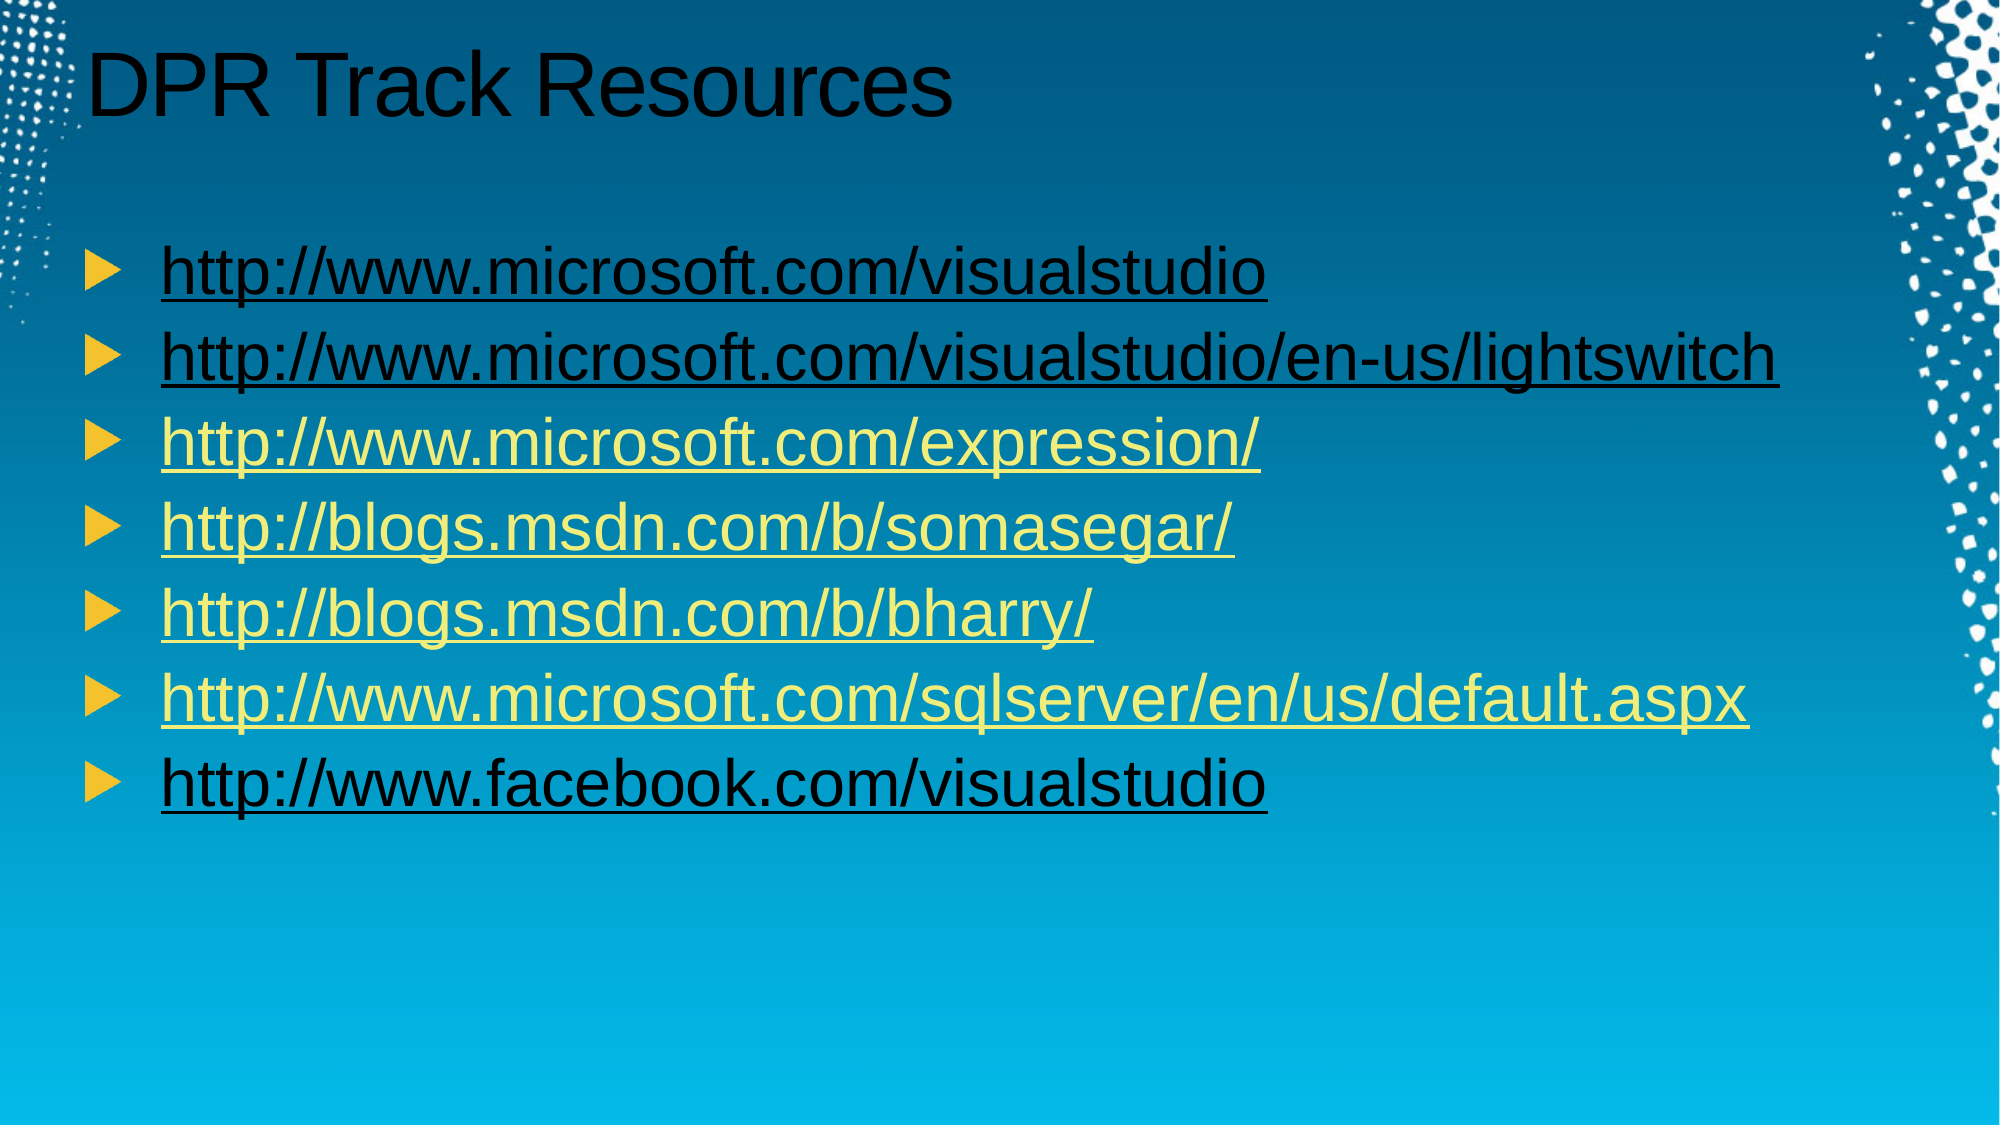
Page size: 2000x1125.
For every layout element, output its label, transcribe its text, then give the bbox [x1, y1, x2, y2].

picture [162, 601, 1093, 649]
picture [546, 686, 551, 720]
picture [331, 588, 360, 636]
picture [328, 772, 372, 805]
picture [867, 588, 883, 636]
picture [1972, 312, 1985, 322]
picture [1282, 673, 1298, 721]
picture [1973, 368, 1982, 380]
picture [1988, 691, 2000, 709]
picture [614, 686, 645, 721]
picture [381, 601, 412, 636]
picture [41, 59, 48, 67]
picture [1935, 177, 1945, 189]
picture [1935, 0, 2000, 306]
picture [1889, 152, 1901, 166]
picture [1125, 764, 1140, 805]
picture [58, 32, 66, 41]
picture [927, 588, 954, 635]
picture [1935, 431, 1946, 449]
picture [562, 601, 589, 636]
picture [1093, 772, 1119, 805]
picture [249, 771, 267, 805]
picture [17, 129, 23, 136]
picture [1979, 657, 1995, 676]
picture [1392, 673, 1421, 721]
picture [1963, 278, 1976, 291]
picture [86, 506, 119, 545]
picture [1204, 759, 1209, 805]
picture [902, 759, 917, 805]
picture [778, 771, 804, 805]
picture [86, 762, 119, 801]
picture [491, 686, 537, 720]
picture [860, 771, 876, 805]
picture [1523, 686, 1550, 721]
picture [1968, 481, 1978, 492]
picture [962, 601, 996, 636]
picture [618, 759, 623, 805]
picture [217, 678, 232, 721]
picture [327, 686, 421, 720]
picture [1930, 291, 1941, 297]
picture [545, 771, 571, 805]
picture [1995, 582, 2000, 595]
picture [488, 759, 503, 805]
picture [291, 759, 306, 805]
picture [721, 673, 754, 721]
picture [86, 420, 119, 459]
picture [1097, 686, 1128, 720]
picture [1920, 257, 1932, 264]
picture [1972, 570, 1986, 583]
picture [1305, 686, 1332, 721]
picture [0, 24, 9, 33]
picture [921, 772, 950, 805]
picture [55, 62, 62, 69]
picture [33, 88, 42, 97]
picture [1027, 772, 1031, 805]
picture [1983, 404, 1992, 414]
picture [761, 601, 807, 635]
picture [42, 31, 53, 39]
picture [880, 771, 895, 805]
picture [30, 14, 40, 23]
picture [33, 0, 42, 10]
picture [1911, 223, 1918, 230]
picture [1953, 301, 1962, 312]
picture [18, 13, 26, 19]
picture [425, 772, 469, 805]
picture [1190, 673, 1206, 721]
picture [175, 771, 192, 805]
picture [16, 143, 21, 151]
picture [1960, 392, 1970, 403]
picture [1182, 771, 1200, 805]
picture [578, 771, 607, 805]
picture [0, 155, 5, 163]
picture [1898, 188, 1912, 198]
picture [1963, 335, 1972, 344]
picture [635, 601, 662, 635]
picture [1340, 686, 1367, 721]
picture [26, 57, 34, 68]
picture [508, 771, 540, 805]
picture [13, 41, 25, 49]
picture [86, 335, 119, 374]
picture [54, 76, 60, 83]
picture [10, 69, 17, 78]
picture [45, 16, 55, 24]
picture [1992, 438, 2000, 448]
picture [1990, 492, 2000, 505]
picture [1429, 686, 1460, 721]
picture [38, 74, 47, 80]
picture [994, 673, 999, 720]
picture [1914, 308, 1929, 326]
picture [217, 593, 232, 636]
picture [34, 101, 43, 111]
picture [685, 686, 716, 721]
picture [1168, 772, 1172, 805]
picture [1935, 379, 1948, 391]
picture [1988, 547, 2000, 561]
picture [1991, 747, 2000, 765]
picture [1980, 460, 1987, 469]
picture [1984, 349, 1992, 357]
picture [652, 686, 679, 721]
picture [1955, 246, 1965, 256]
picture [1948, 413, 1958, 424]
picture [1952, 502, 1967, 516]
picture [33, 116, 40, 124]
picture [901, 673, 917, 721]
picture [1041, 771, 1073, 805]
picture [199, 764, 214, 805]
picture [1922, 200, 1934, 207]
picture [729, 759, 753, 805]
picture [1914, 274, 1920, 291]
picture [1981, 604, 2000, 620]
picture [29, 27, 38, 38]
picture [1572, 678, 1587, 721]
picture [1941, 324, 1952, 332]
picture [1993, 321, 2000, 339]
picture [653, 771, 682, 805]
picture [1210, 686, 1241, 721]
picture [1942, 269, 1953, 276]
picture [1978, 517, 1987, 527]
picture [1172, 686, 1188, 720]
picture [834, 588, 863, 636]
title DPR Track Resources [85, 37, 1914, 138]
picture [368, 588, 373, 635]
picture [1982, 714, 1993, 729]
picture [310, 759, 325, 805]
picture [290, 588, 306, 636]
picture [217, 764, 232, 805]
picture [851, 772, 855, 805]
picture [1963, 589, 1976, 607]
picture [1919, 367, 1930, 378]
picture [1371, 673, 1387, 721]
picture [24, 72, 32, 79]
picture [28, 42, 36, 53]
picture [1932, 235, 1943, 241]
picture [11, 55, 21, 64]
picture [165, 588, 192, 635]
picture [594, 686, 610, 720]
picture [1006, 772, 1022, 805]
picture [971, 772, 997, 805]
picture [1945, 213, 1955, 220]
picture [1928, 399, 1939, 415]
picture [16, 22, 23, 34]
picture [43, 42, 49, 53]
picture [1921, 0, 1934, 8]
picture [1946, 525, 1956, 533]
picture [722, 601, 753, 636]
picture [455, 601, 482, 636]
picture [1075, 588, 1091, 636]
picture [3, 10, 11, 18]
picture [309, 588, 325, 636]
picture [850, 686, 896, 720]
picture [812, 771, 841, 805]
picture [1929, 27, 1945, 45]
picture [1994, 382, 2000, 391]
picture [1560, 673, 1565, 720]
picture [86, 676, 119, 715]
picture [777, 686, 805, 721]
picture [559, 686, 587, 721]
picture [1465, 673, 1481, 720]
picture [376, 772, 420, 805]
picture [509, 601, 555, 635]
picture [1991, 637, 2000, 652]
picture [47, 0, 57, 10]
picture [1963, 535, 1977, 550]
picture [1950, 359, 1960, 366]
picture [688, 601, 716, 636]
picture [1023, 601, 1039, 635]
picture [1892, 212, 1902, 216]
picture [1610, 686, 1644, 721]
picture [162, 686, 1749, 734]
picture [922, 686, 949, 721]
picture [56, 47, 64, 55]
picture [1914, 164, 1923, 177]
picture [9, 84, 15, 91]
picture [689, 771, 718, 805]
list http://www.microsoft.com/visualstudio http://www.microsoft.com/visualstudio/en-us/lightswitch http://www.microsoft.com/expression/ http://blogs.msdn.com/b/somasegar/ http://blogs.msdn.com/b/bharry/ http://www.microsoft.com/sqlserver/en/us/default.aspx http://www.facebook.com/visualstudio [85, 237, 1914, 562]
picture [86, 250, 119, 289]
picture [811, 686, 842, 721]
picture [890, 588, 919, 636]
picture [309, 673, 325, 721]
picture [1147, 772, 1163, 805]
picture [1958, 445, 1968, 460]
picture [1926, 344, 1939, 358]
picture [1942, 465, 1958, 483]
picture [1974, 683, 1985, 694]
picture [1484, 686, 1518, 721]
picture [1133, 686, 1164, 721]
picture [31, 131, 37, 138]
picture [1970, 426, 1980, 436]
picture [1647, 686, 1674, 721]
picture [1955, 557, 1965, 573]
picture [1915, 109, 1924, 119]
picture [86, 591, 119, 630]
picture [424, 686, 470, 720]
picture [596, 588, 625, 636]
picture [1969, 625, 1985, 642]
picture [1234, 771, 1263, 805]
picture [1925, 87, 1941, 99]
picture [1717, 686, 1744, 720]
picture [1040, 686, 1071, 721]
picture [0, 40, 9, 45]
picture [1249, 686, 1276, 720]
picture [1957, 187, 1971, 200]
picture [290, 673, 306, 721]
picture [18, 0, 29, 6]
picture [199, 593, 214, 636]
picture [1938, 122, 1950, 133]
picture [1007, 686, 1034, 721]
picture [1925, 141, 1935, 155]
picture [6, 97, 12, 105]
picture [1079, 686, 1095, 720]
picture [165, 673, 192, 720]
picture [166, 759, 170, 805]
picture [1001, 601, 1017, 635]
picture [199, 678, 214, 721]
picture [627, 771, 645, 805]
picture [1946, 155, 1961, 167]
picture [812, 588, 828, 636]
picture [162, 772, 1267, 819]
